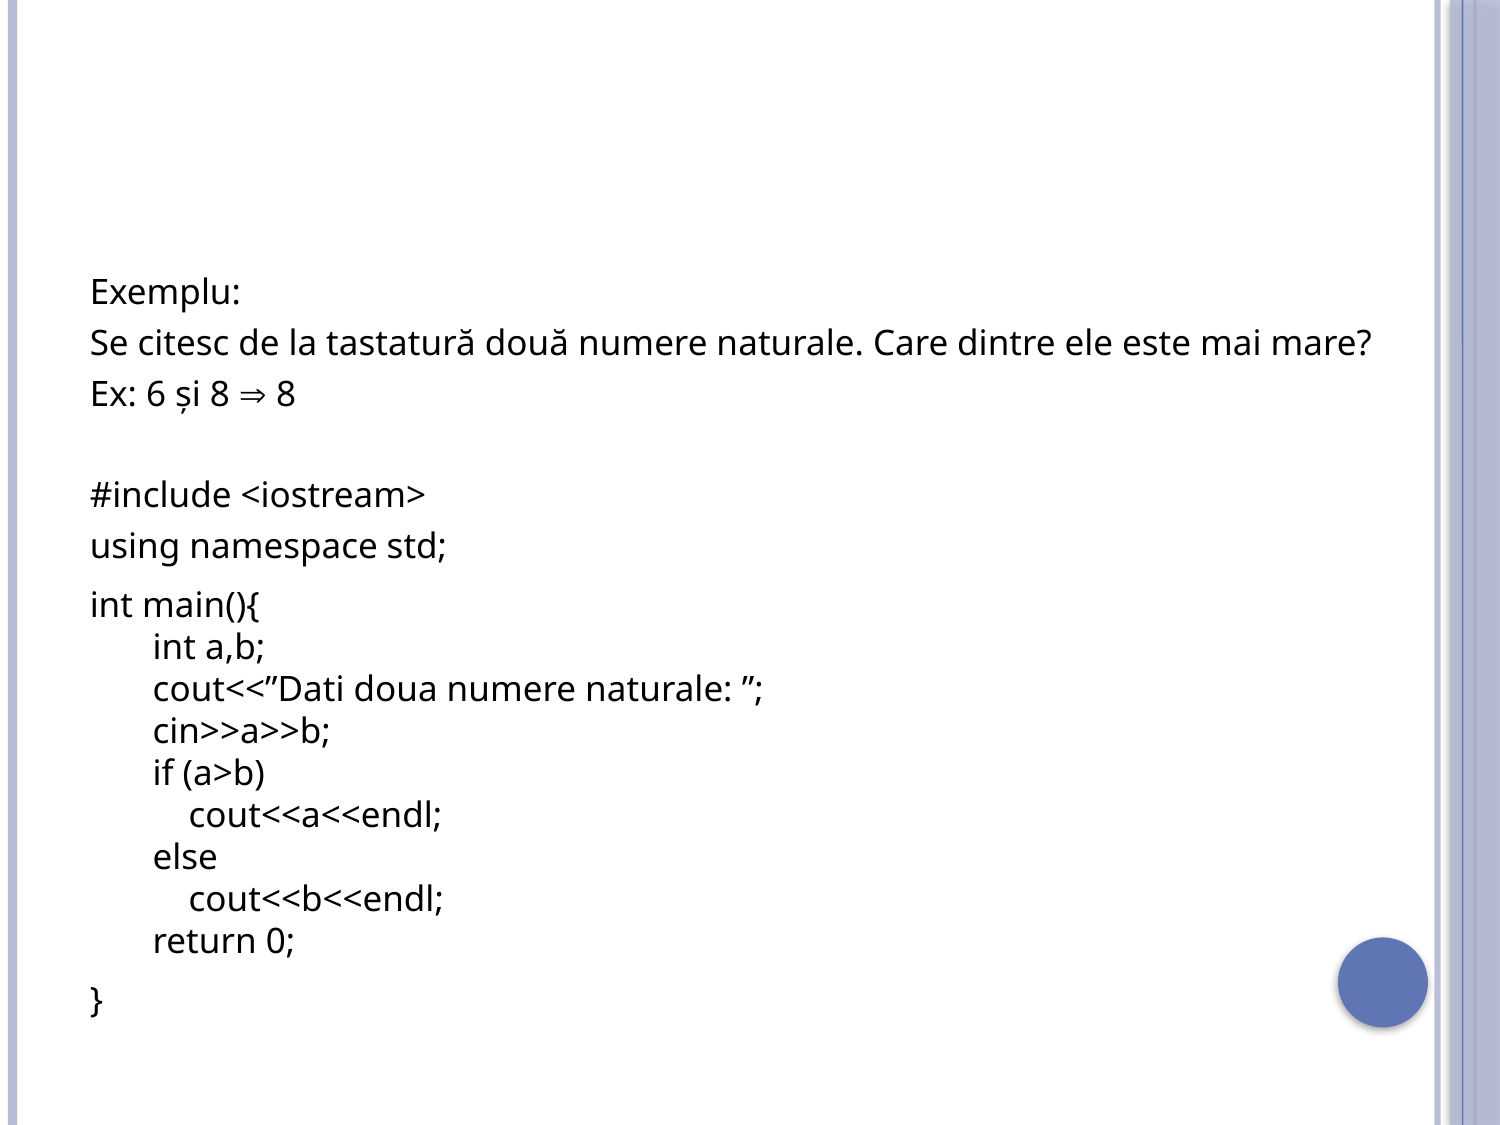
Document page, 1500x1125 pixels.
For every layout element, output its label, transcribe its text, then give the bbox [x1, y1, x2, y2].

list Exemplu: Se citesc de la tastatură două numere naturale. Care dintre ele este mai mare? Ex: 6 și 8  8 #include <iostream> using namespace std; int main(){ int a,b; cout<<”Dati doua numere naturale: ”; cin>>a>>b; if (a>b) cout<<a<<endl; else cout<<b<<endl; return 0; } [75, 262, 1400, 1062]
